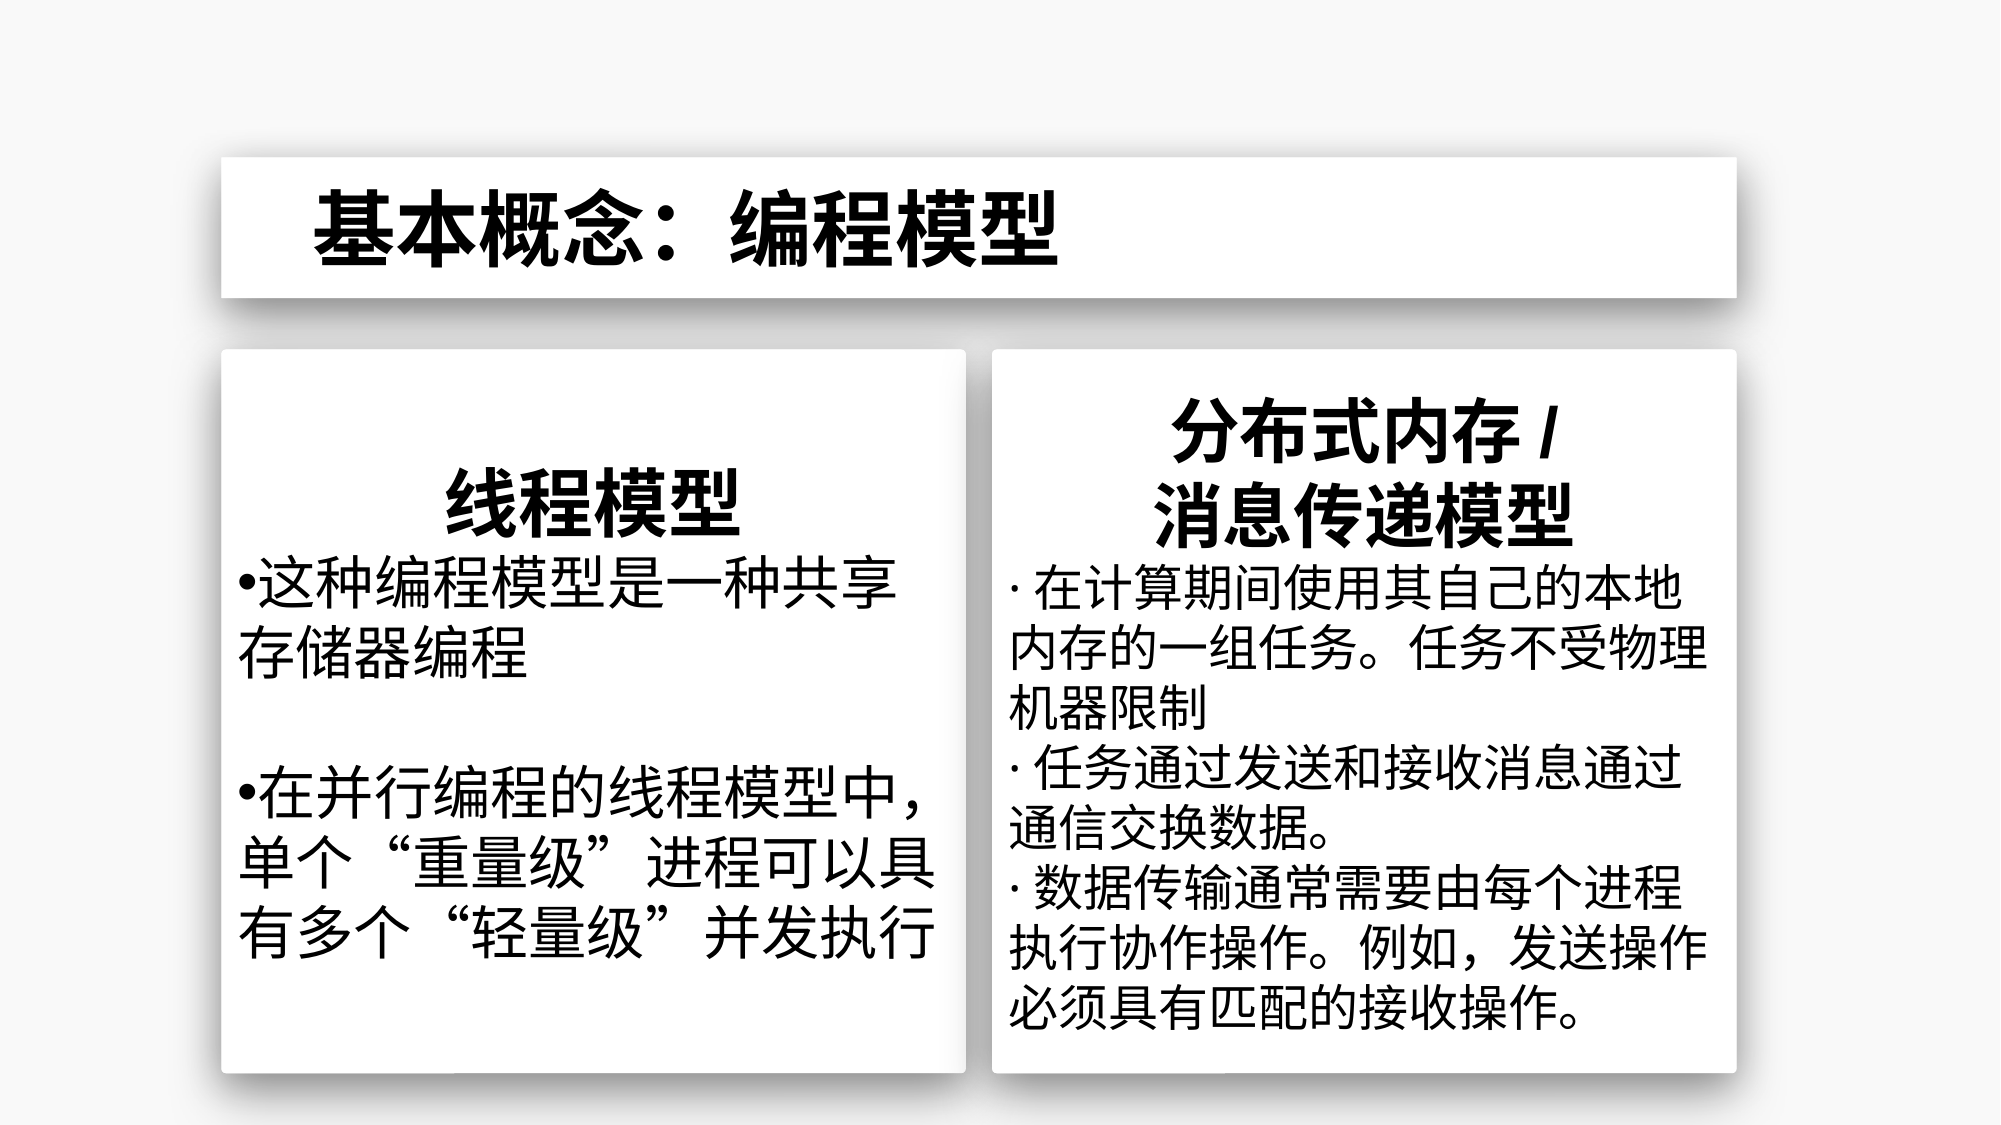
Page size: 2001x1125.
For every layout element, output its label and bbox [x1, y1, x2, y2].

text_box [992, 349, 1737, 1074]
text_box [221, 349, 966, 1074]
text_box [221, 157, 1737, 299]
